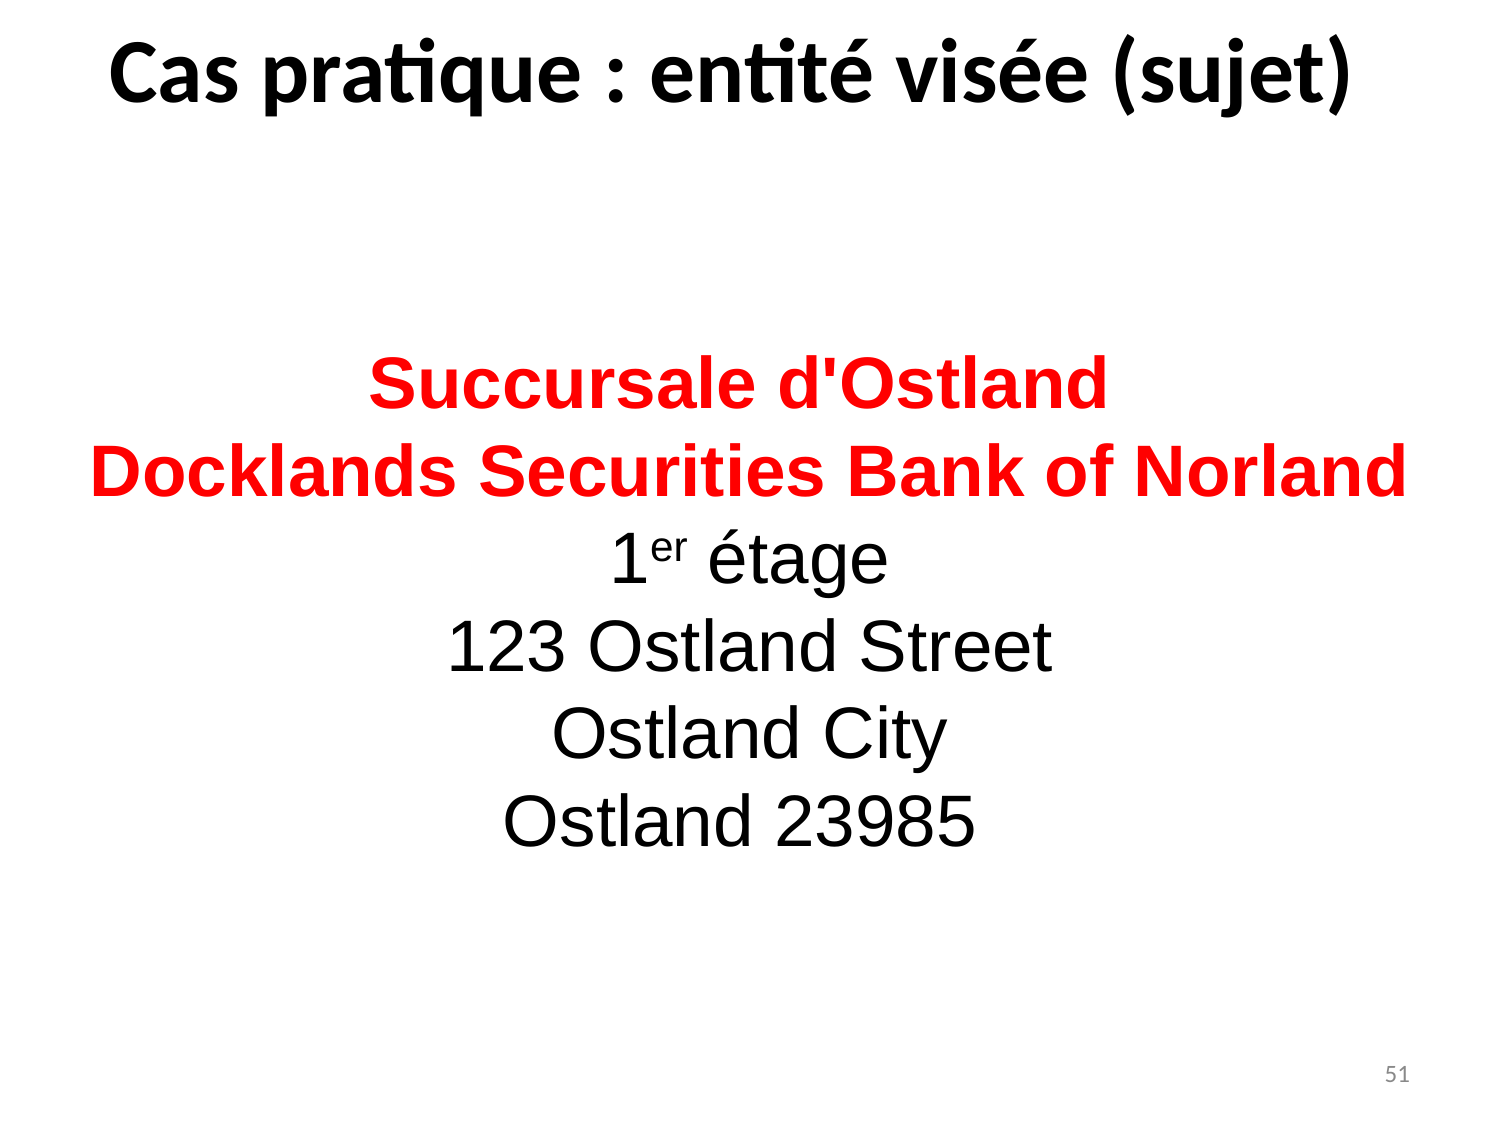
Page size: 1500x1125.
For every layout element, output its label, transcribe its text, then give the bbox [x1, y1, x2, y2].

slide_number 51 [1074, 1042, 1425, 1103]
text_box Succursale d'Ostland Docklands Securities Bank of Norland 1er étage 123 Ostland Street Ostland City Ostland 23985 [0, 328, 1500, 869]
title Cas pratique : entité visée (sujet) [57, 27, 1408, 216]
